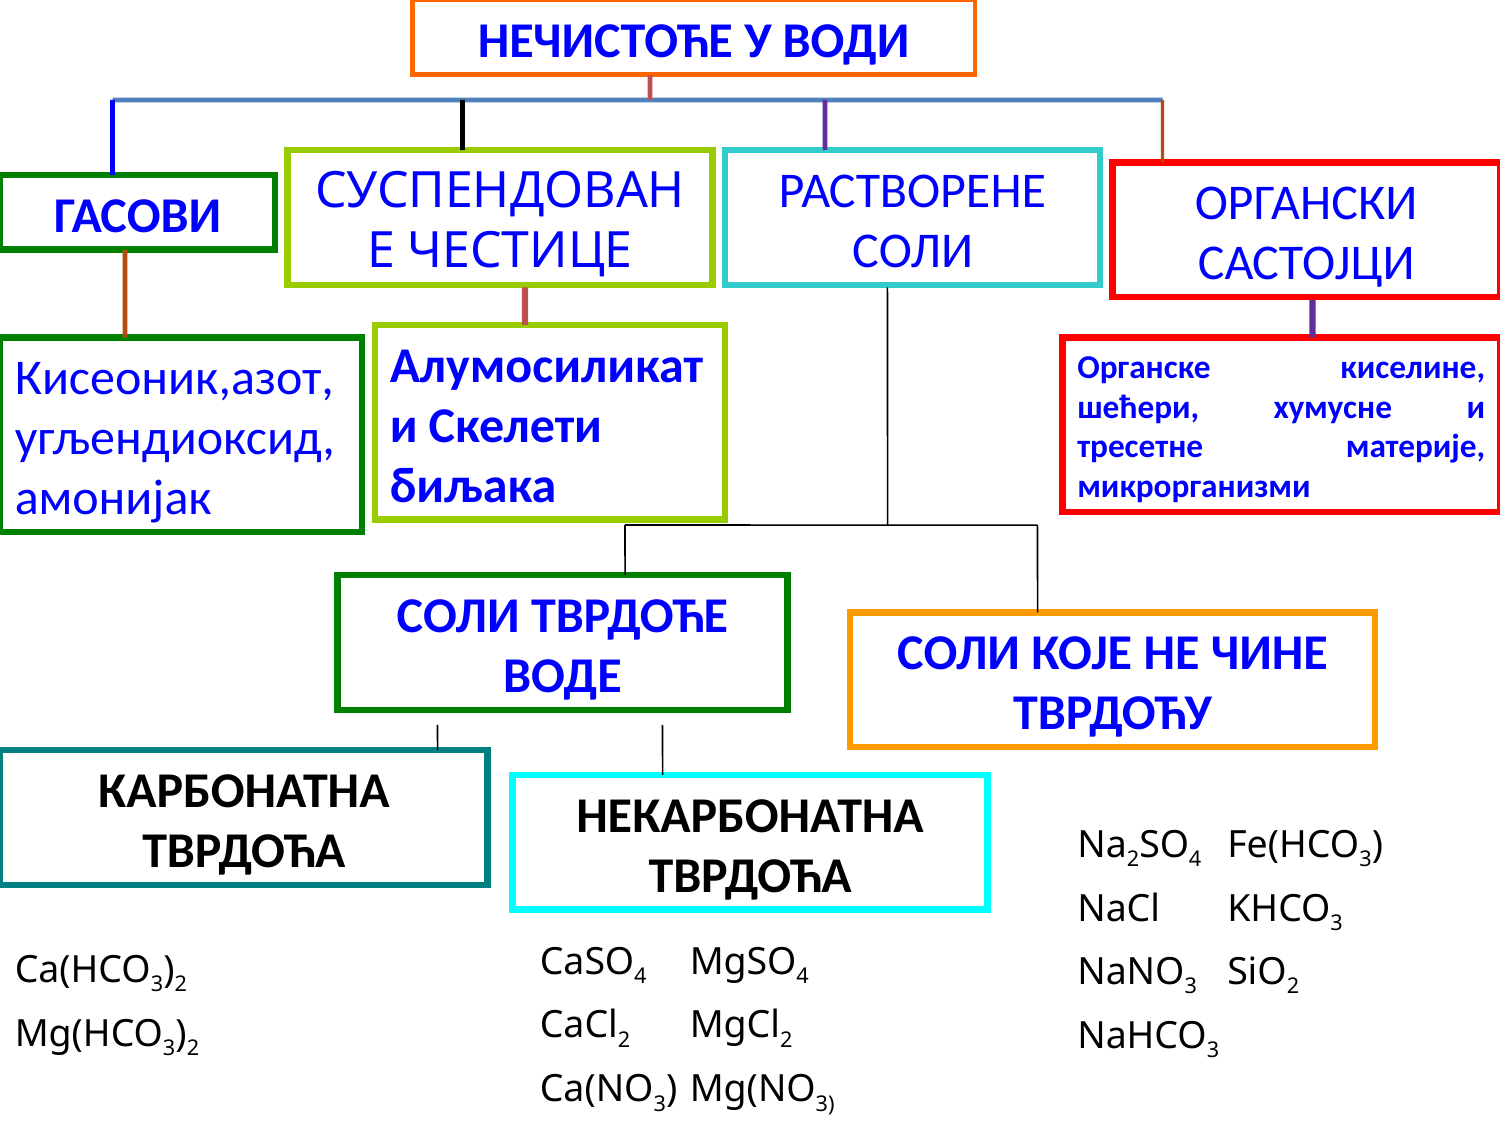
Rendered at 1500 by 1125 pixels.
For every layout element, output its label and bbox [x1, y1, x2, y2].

text_box [0, 0, 1500, 1125]
